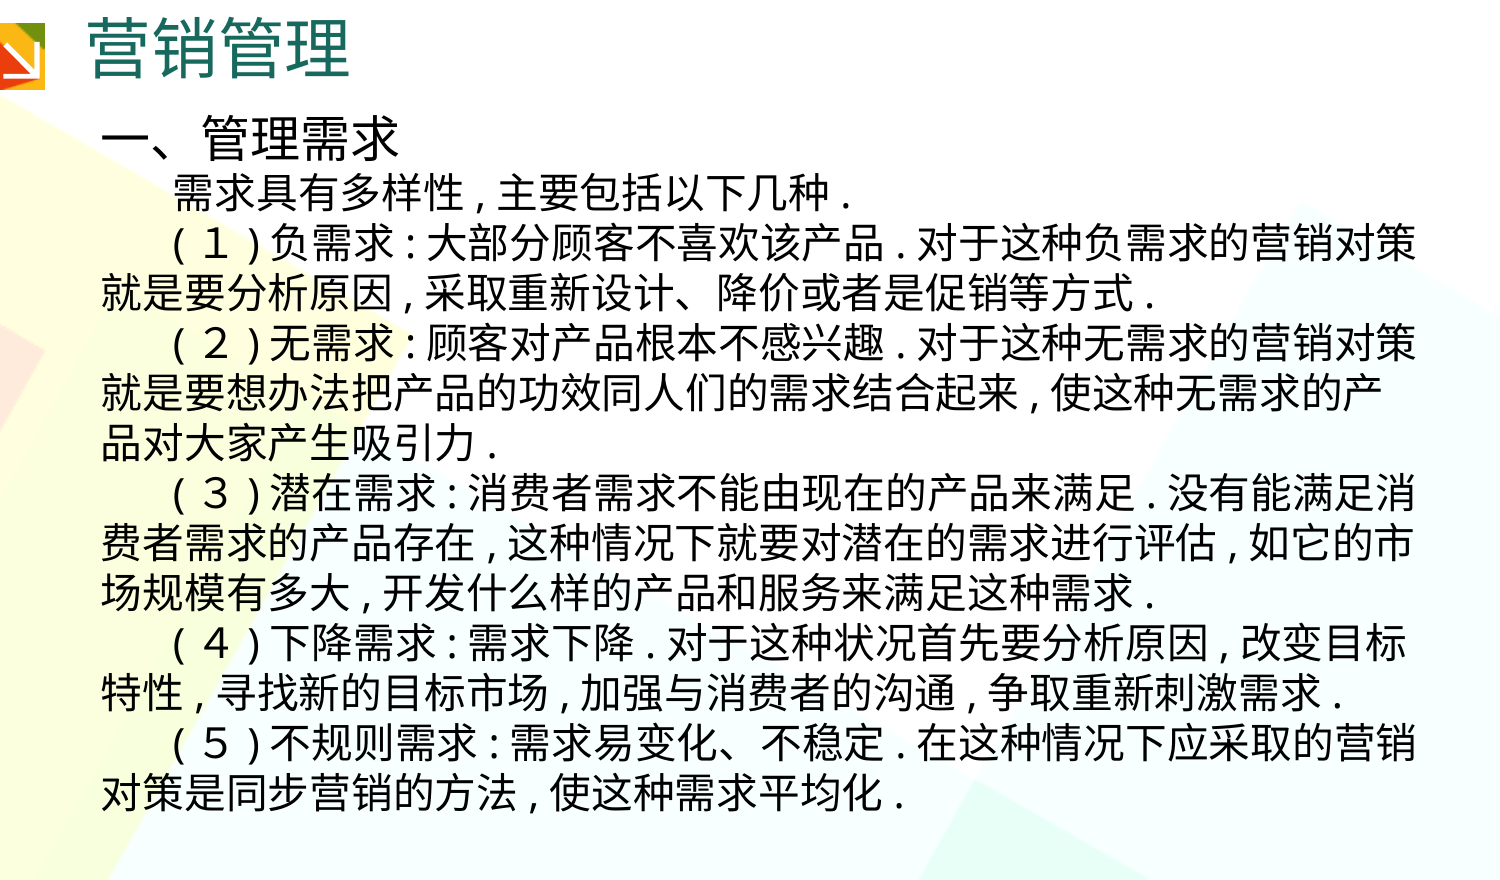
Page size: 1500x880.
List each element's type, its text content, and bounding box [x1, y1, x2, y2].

text_box 营销管理 [70, 0, 367, 95]
text_box 一、管理需求 需求具有多样性,主要包括以下几种. (１)负需求:大部分顾客不喜欢该产品.对于这种负需求的营销对策就是要分析原因,采取重新设计、降价或者是促销等方式. (２)无需求:顾客对产品根本不感兴趣.对于这种无需求的营销对策就是要想办法把产品的功效同人们的需求结合起来,使这种无需求的产品对大家产生吸引力. (３)潜在需求:消费者需求不能由现在的产品来满足.没有能满足消费者需求的产品存在,这种情况下就要对潜在的需求进行评估,如它的市场规模有多大,开发什么样的产品和服务来满足这种需求. (４)下降需求:需求下降.对于这种状况首先要分析原因,改变目标特性,寻找新的目标市场,加强与消费者的沟通,争取重新刺激需求. (５)不规则需求:需求易变化、不稳定.在这种情况下应采取的营销对策是同步营销的方法,使这种需求平均化. [86, 99, 1439, 825]
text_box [0, 23, 45, 90]
